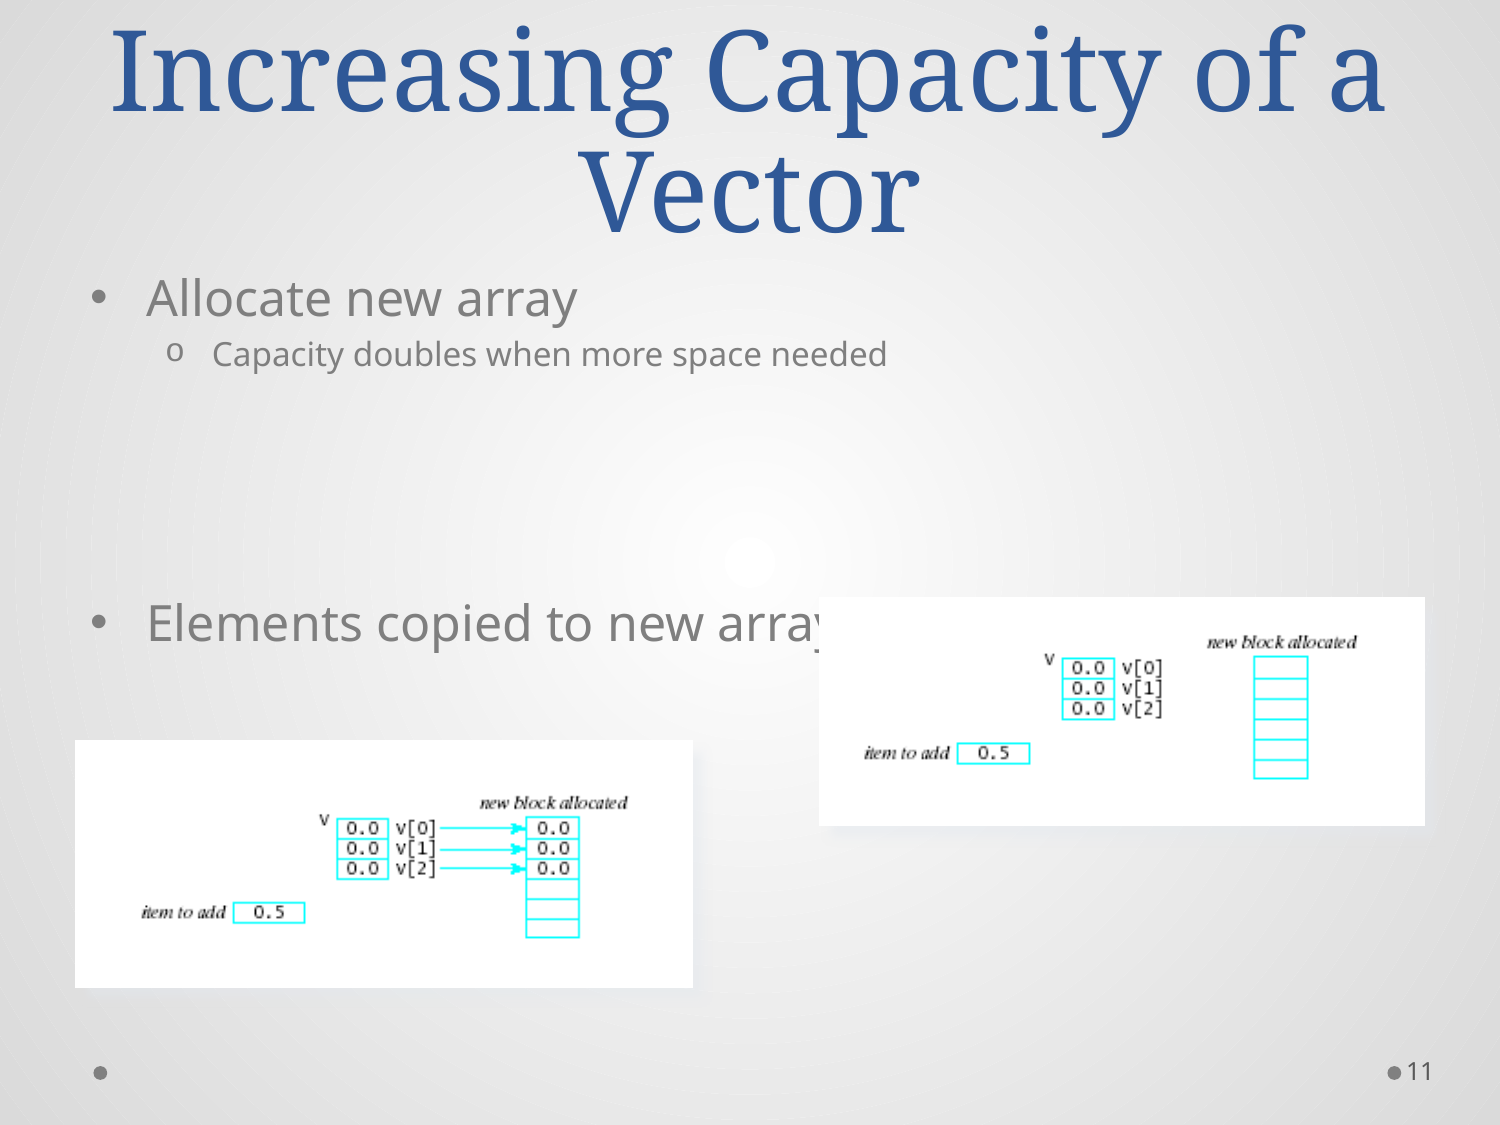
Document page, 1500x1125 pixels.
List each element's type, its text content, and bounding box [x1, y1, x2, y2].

picture [818, 597, 1426, 827]
title Increasing Capacity of a Vector [75, 0, 1425, 258]
list Allocate new array Capacity doubles when more space needed Elements copied to new array [75, 258, 1500, 1037]
slide_number 11 [1401, 1042, 1494, 1103]
picture [74, 740, 693, 988]
